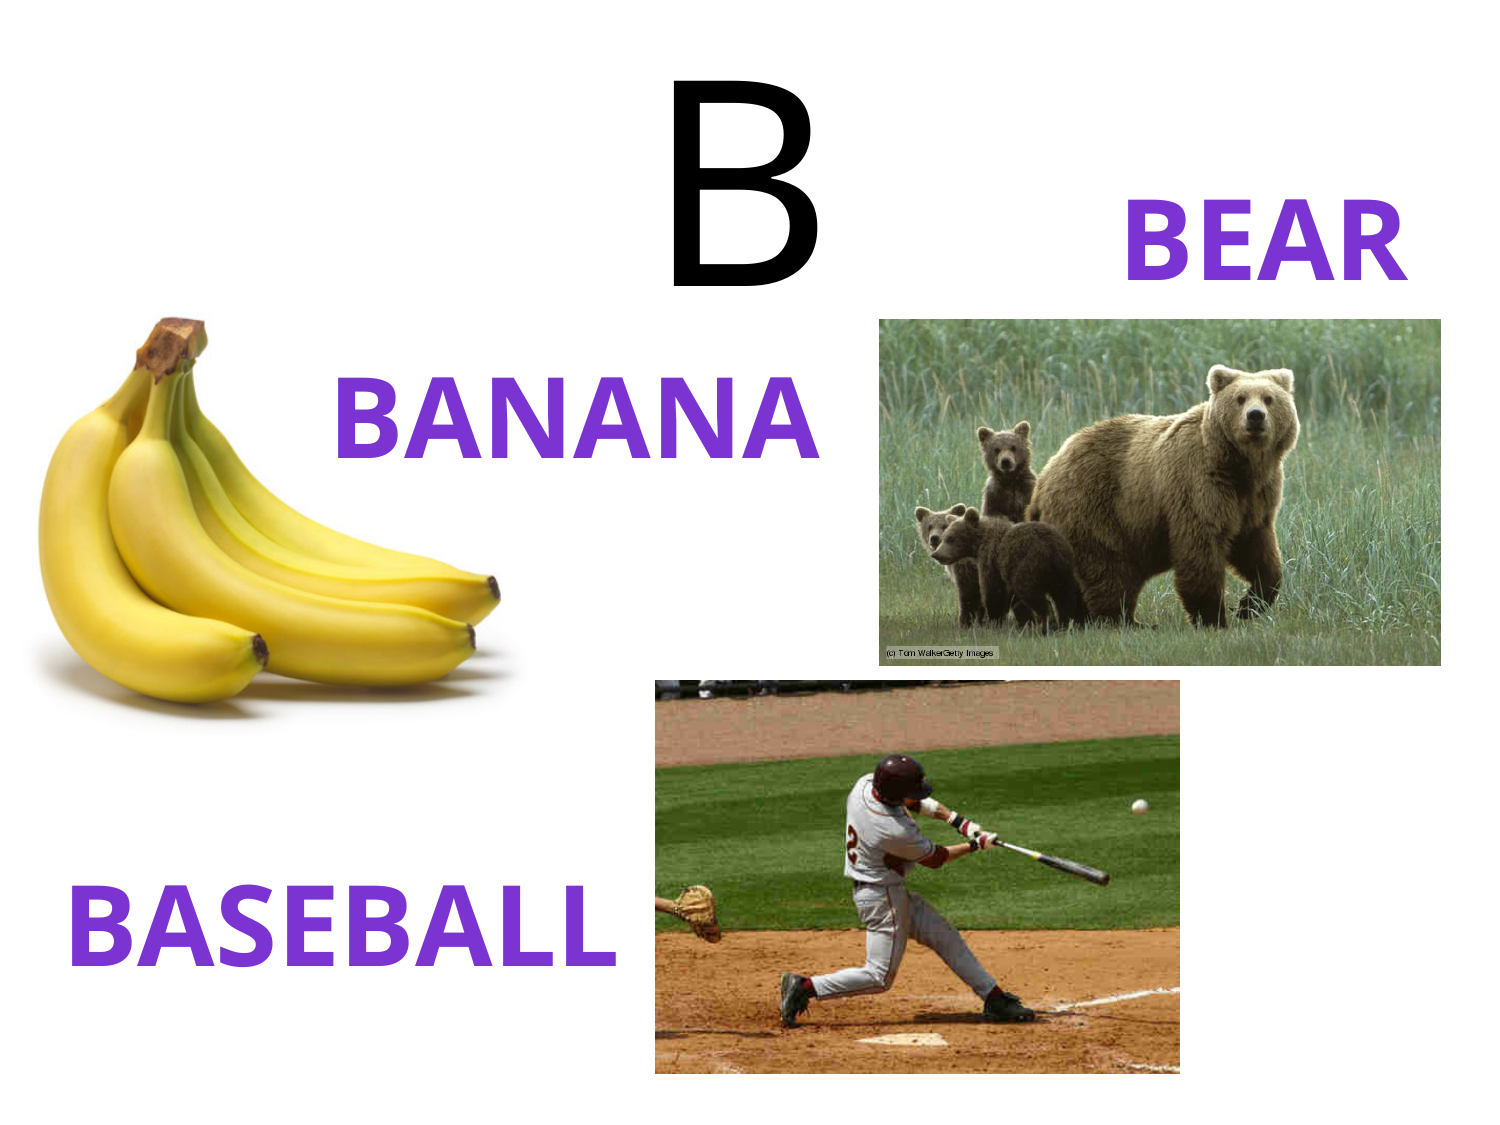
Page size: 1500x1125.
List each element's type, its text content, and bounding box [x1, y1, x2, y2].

text_box baseball [47, 845, 636, 996]
picture [0, 302, 554, 736]
text_box bear [1103, 160, 1425, 311]
text_box Banana [557, 338, 836, 488]
picture [879, 318, 1442, 666]
picture [655, 680, 1180, 1074]
title B [64, 78, 1415, 266]
